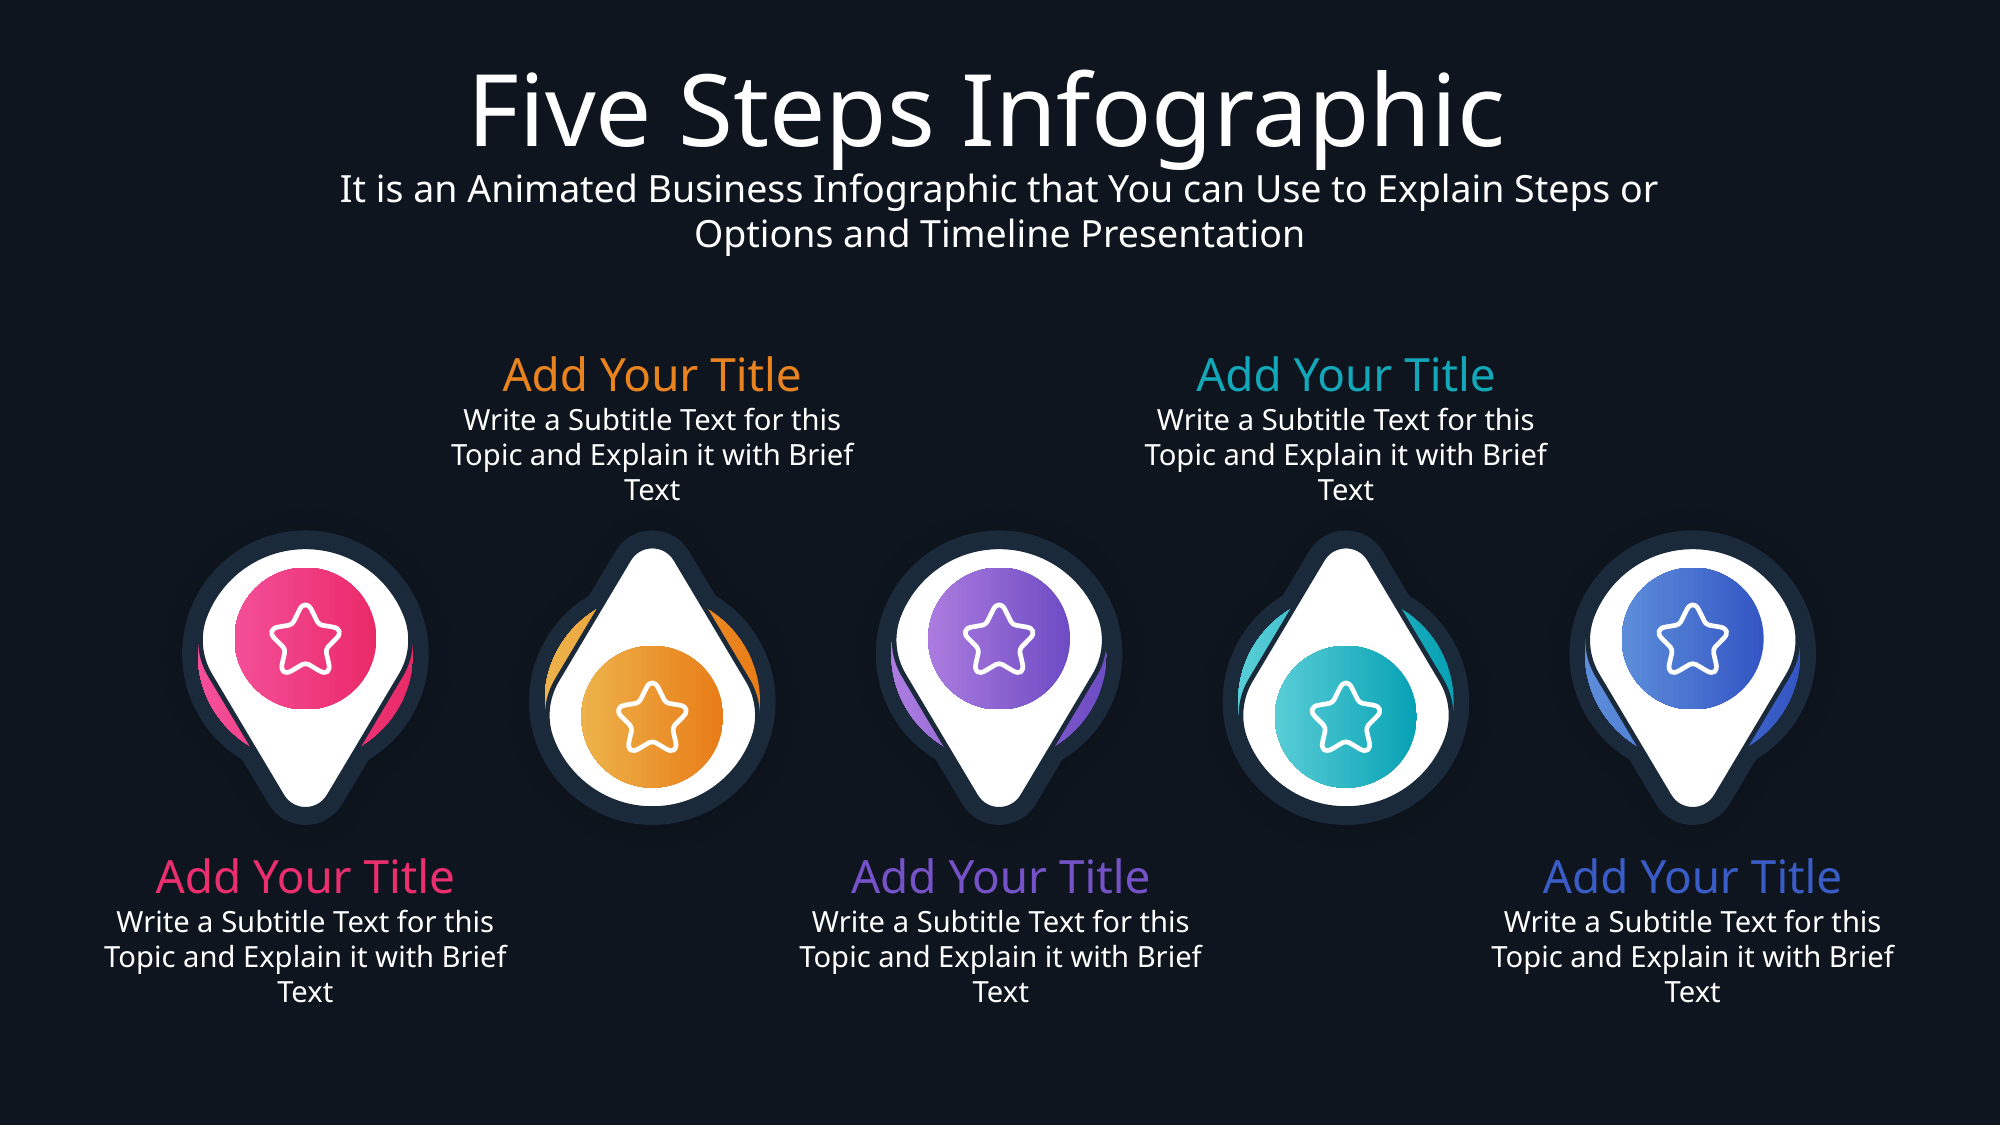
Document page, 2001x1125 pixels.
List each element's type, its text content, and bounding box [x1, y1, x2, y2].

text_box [182, 530, 429, 825]
text_box It is an Animated Business Infographic that You can Use to Explain Steps or Options and Timeline Presentation [280, 157, 1719, 263]
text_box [1222, 530, 1470, 825]
text_box Five Steps Infographic [280, 38, 1719, 157]
text_box Write a Subtitle Text for this Topic and Explain it with Brief Text [87, 896, 523, 1016]
text_box Add Your Title [434, 338, 870, 393]
text_box Write a Subtitle Text for this Topic and Explain it with Brief Text [434, 393, 870, 514]
text_box Write a Subtitle Text for this Topic and Explain it with Brief Text [1128, 393, 1564, 514]
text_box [528, 530, 776, 825]
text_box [875, 530, 1123, 825]
text_box Add Your Title [1128, 338, 1564, 393]
text_box Write a Subtitle Text for this Topic and Explain it with Brief Text [783, 896, 1219, 1016]
text_box Add Your Title [87, 840, 523, 896]
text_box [1569, 530, 1817, 825]
text_box Add Your Title [1475, 840, 1911, 896]
text_box Add Your Title [783, 840, 1219, 896]
text_box Write a Subtitle Text for this Topic and Explain it with Brief Text [1475, 896, 1911, 1016]
